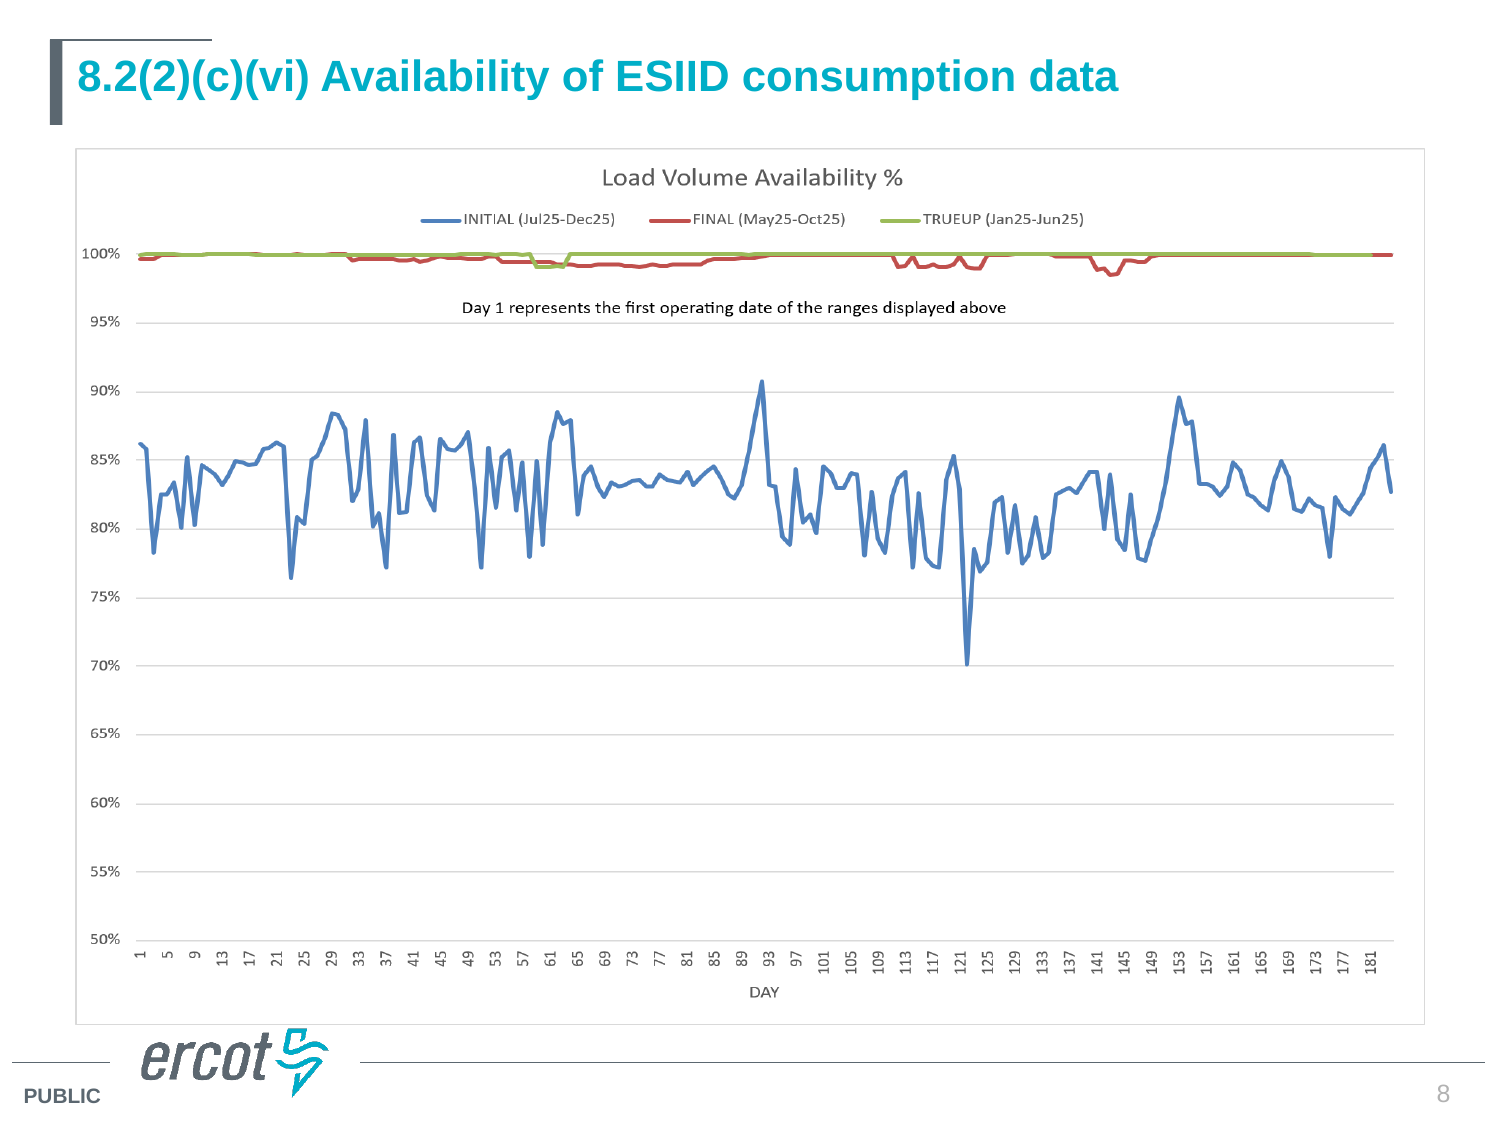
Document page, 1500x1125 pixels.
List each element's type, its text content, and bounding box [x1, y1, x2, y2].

picture [74, 148, 1426, 1100]
title 8.2(2)(c)(vi) Availability of ESIID consumption data [62, 39, 1450, 125]
slide_number 8 [1400, 1076, 1488, 1113]
